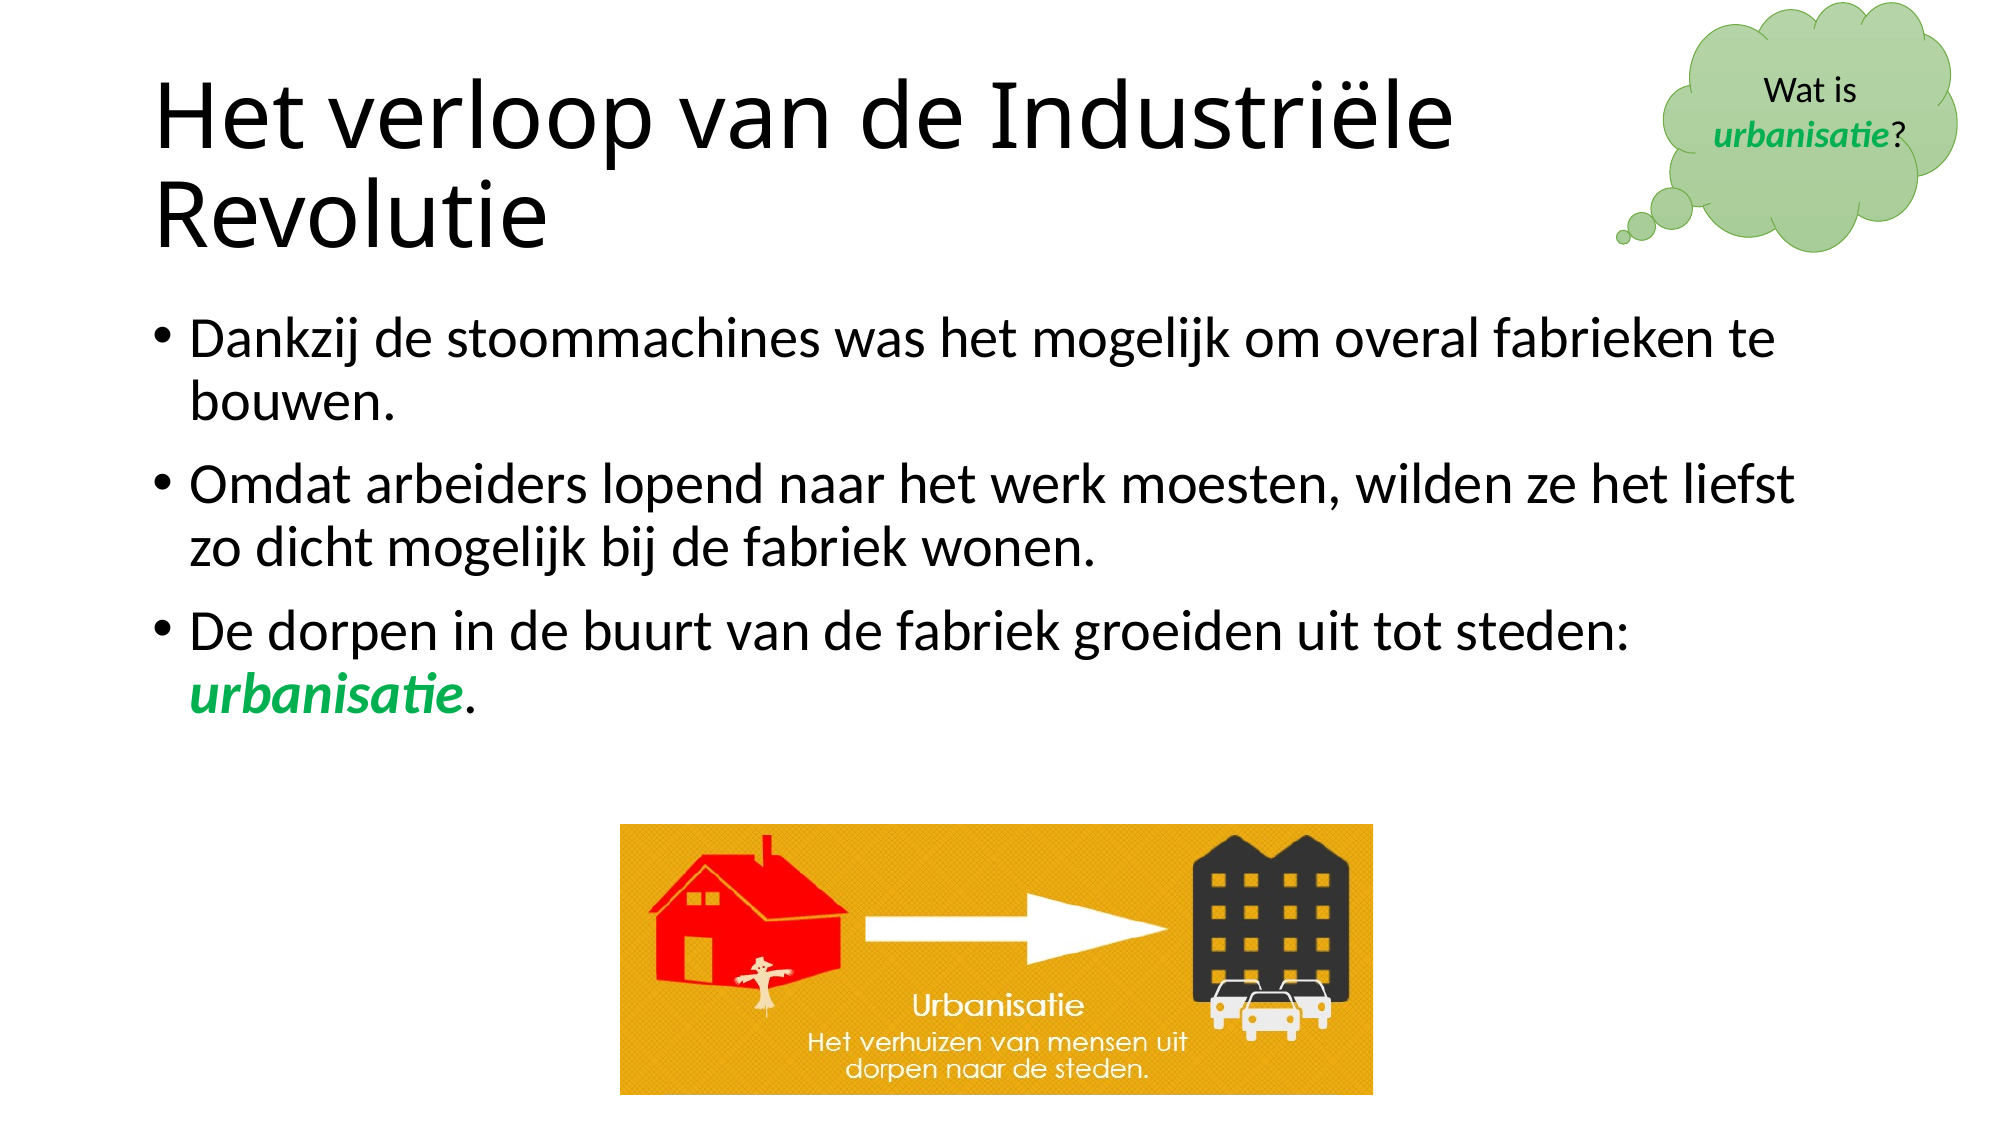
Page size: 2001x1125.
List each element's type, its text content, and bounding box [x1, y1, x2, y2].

title Het verloop van de Industriële Revolutie [137, 59, 1863, 278]
text_box [1615, 2, 1958, 253]
picture [607, 824, 1374, 1095]
list Dankzij de stoommachines was het mogelijk om overal fabrieken te bouwen. Omdat arbeiders lopend naar het werk moesten, wilden ze het liefst zo dicht mogelijk bij de fabriek wonen. De dorpen in de buurt van de fabriek groeiden uit tot steden: urbanisatie. [137, 299, 1863, 1014]
text_box Wat is urbanisatie? [1683, 57, 1938, 163]
